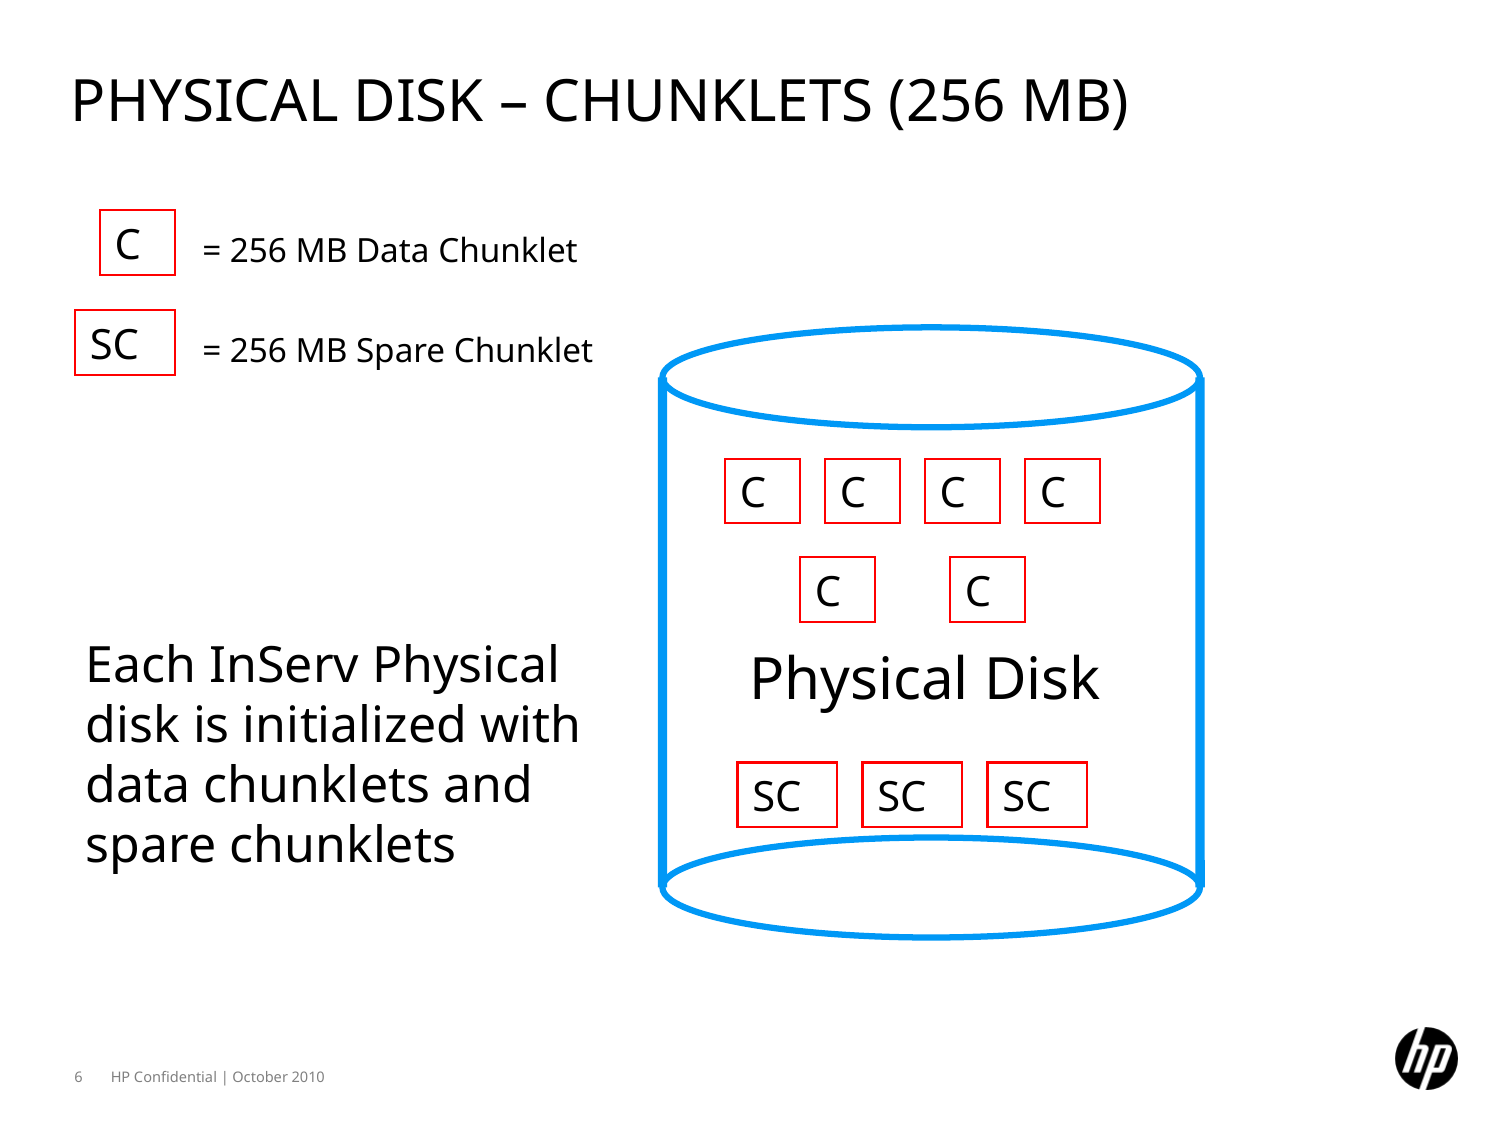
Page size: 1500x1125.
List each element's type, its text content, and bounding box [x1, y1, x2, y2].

text_box Physical Disk [663, 634, 1188, 720]
text_box C [924, 458, 1000, 524]
text_box = 256 MB Spare Chunklet [187, 322, 688, 377]
title Physical Disk – Chunklets (256 MB) [55, 55, 1451, 128]
text_box SC [987, 762, 1088, 828]
text_box C [949, 557, 1025, 622]
picture [1393, 1025, 1460, 1092]
text_box = 256 MB Data Chunklet [187, 222, 688, 277]
text_box C [99, 210, 175, 275]
text_box SC [75, 310, 175, 375]
text_box [663, 327, 1200, 428]
text_box C [1024, 458, 1100, 524]
text_box C [824, 458, 900, 524]
text_box [662, 837, 1200, 938]
text_box Each InServ Physical disk is initialized with data chunklets and spare chunklets [70, 624, 650, 880]
text_box C [799, 557, 875, 622]
text_box C [724, 458, 800, 524]
text_box SC [862, 762, 963, 828]
text_box SC [737, 762, 838, 828]
